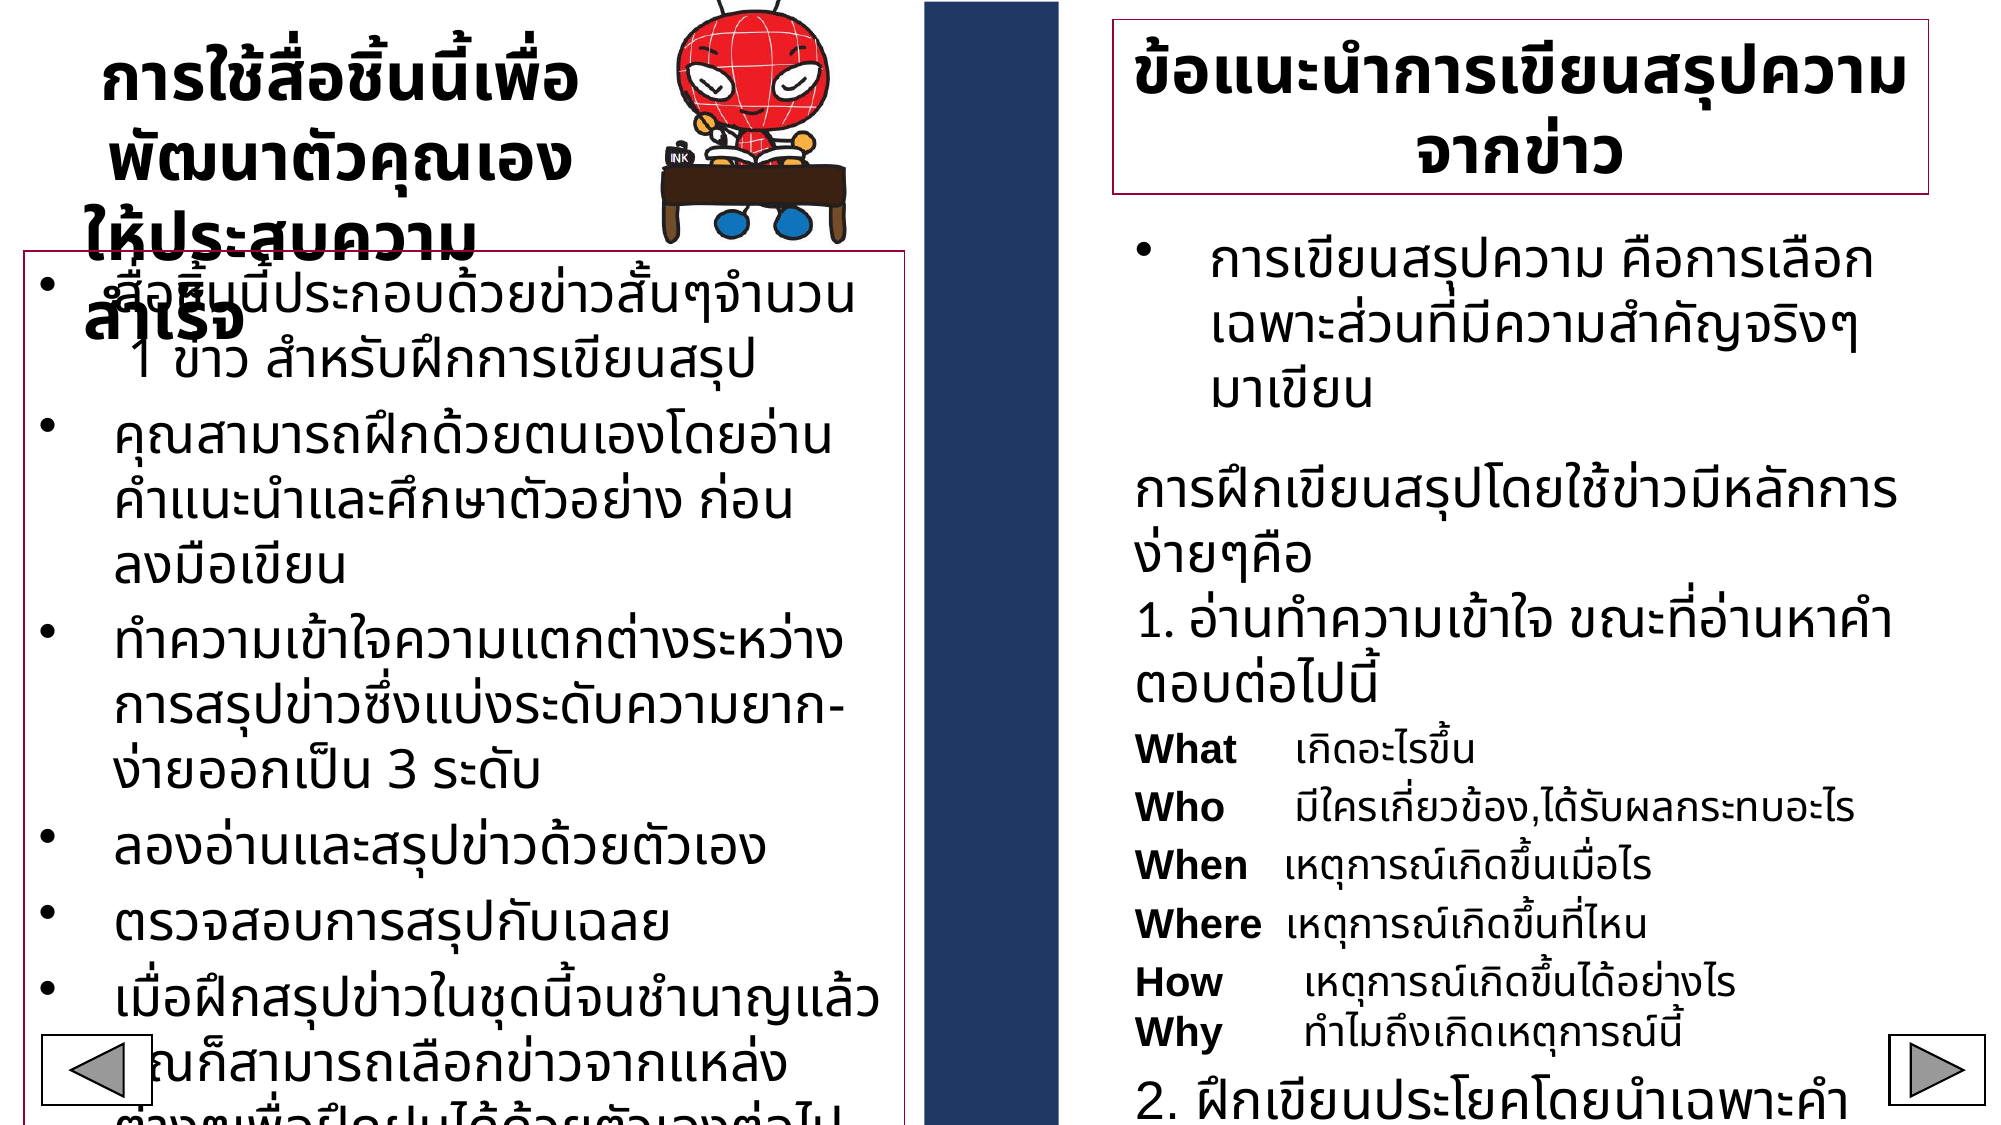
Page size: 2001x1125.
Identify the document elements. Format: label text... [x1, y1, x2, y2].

text_box สื่อชิ้นนี้ประกอบด้วยข่าวสั้นๆจำนวน 1 ข่าว สำหรับฝึกการเขียนสรุป คุณสามารถฝึกด้วยตนเองโดยอ่านคำแนะนำและศึกษาตัวอย่าง ก่อนลงมือเขียน ทำความเข้าใจความแตกต่างระหว่างการสรุปข่าวซึ่งแบ่งระดับความยาก-ง่ายออกเป็น 3 ระดับ ลองอ่านและสรุปข่าวด้วยตัวเอง ตรวจสอบการสรุปกับเฉลย เมื่อฝึกสรุปข่าวในชุดนี้จนชำนาญแล้วคุณก็สามารถเลือกข่าวจากแหล่งต่างๆเพื่อฝึกฝนได้ด้วยตัวเองต่อไป [24, 250, 905, 1125]
text_box [41, 1034, 153, 1106]
text_box [923, 1, 1060, 1125]
text_box การเขียนสรุปความ คือการเลือกเฉพาะส่วนที่มีความสำคัญจริงๆ มาเขียน การฝึกเขียนสรุปโดยใช้ข่าวมีหลักการง่ายๆคือ 1. อ่านทำความเข้าใจ ขณะที่อ่านหาคำตอบต่อไปนี้ What เกิดอะไรขึ้น Who มีใครเกี่ยวข้อง,ได้รับผลกระทบอะไร When เหตุการณ์เกิดขึ้นเมื่อไร Where เหตุการณ์เกิดขึ้นที่ไหน How เหตุการณ์เกิดขึ้นได้อย่างไร Why ทำไมถึงเกิดเหตุการณ์นี้ 2. ฝึกเขียนประโยคโดยนำเฉพาะคำสำคัญมาเขียน 3. เริ่มจากการเขียนประโยคที่ไม่ซับซ้อน หลังจากนั้นฝึกเขียนประโยคที่มีความซับซ้อนระดับต่างๆ [1118, 215, 1938, 1125]
picture [658, 0, 853, 249]
text_box [1938, 1034, 1986, 1106]
text_box ข้อแนะนำการเขียนสรุปความจากข่าว [1113, 19, 1929, 195]
text_box การใช้สื่อชิ้นนี้เพื่อพัฒนาตัวคุณเอง ให้ประสบความสำเร็จ [66, 25, 616, 250]
